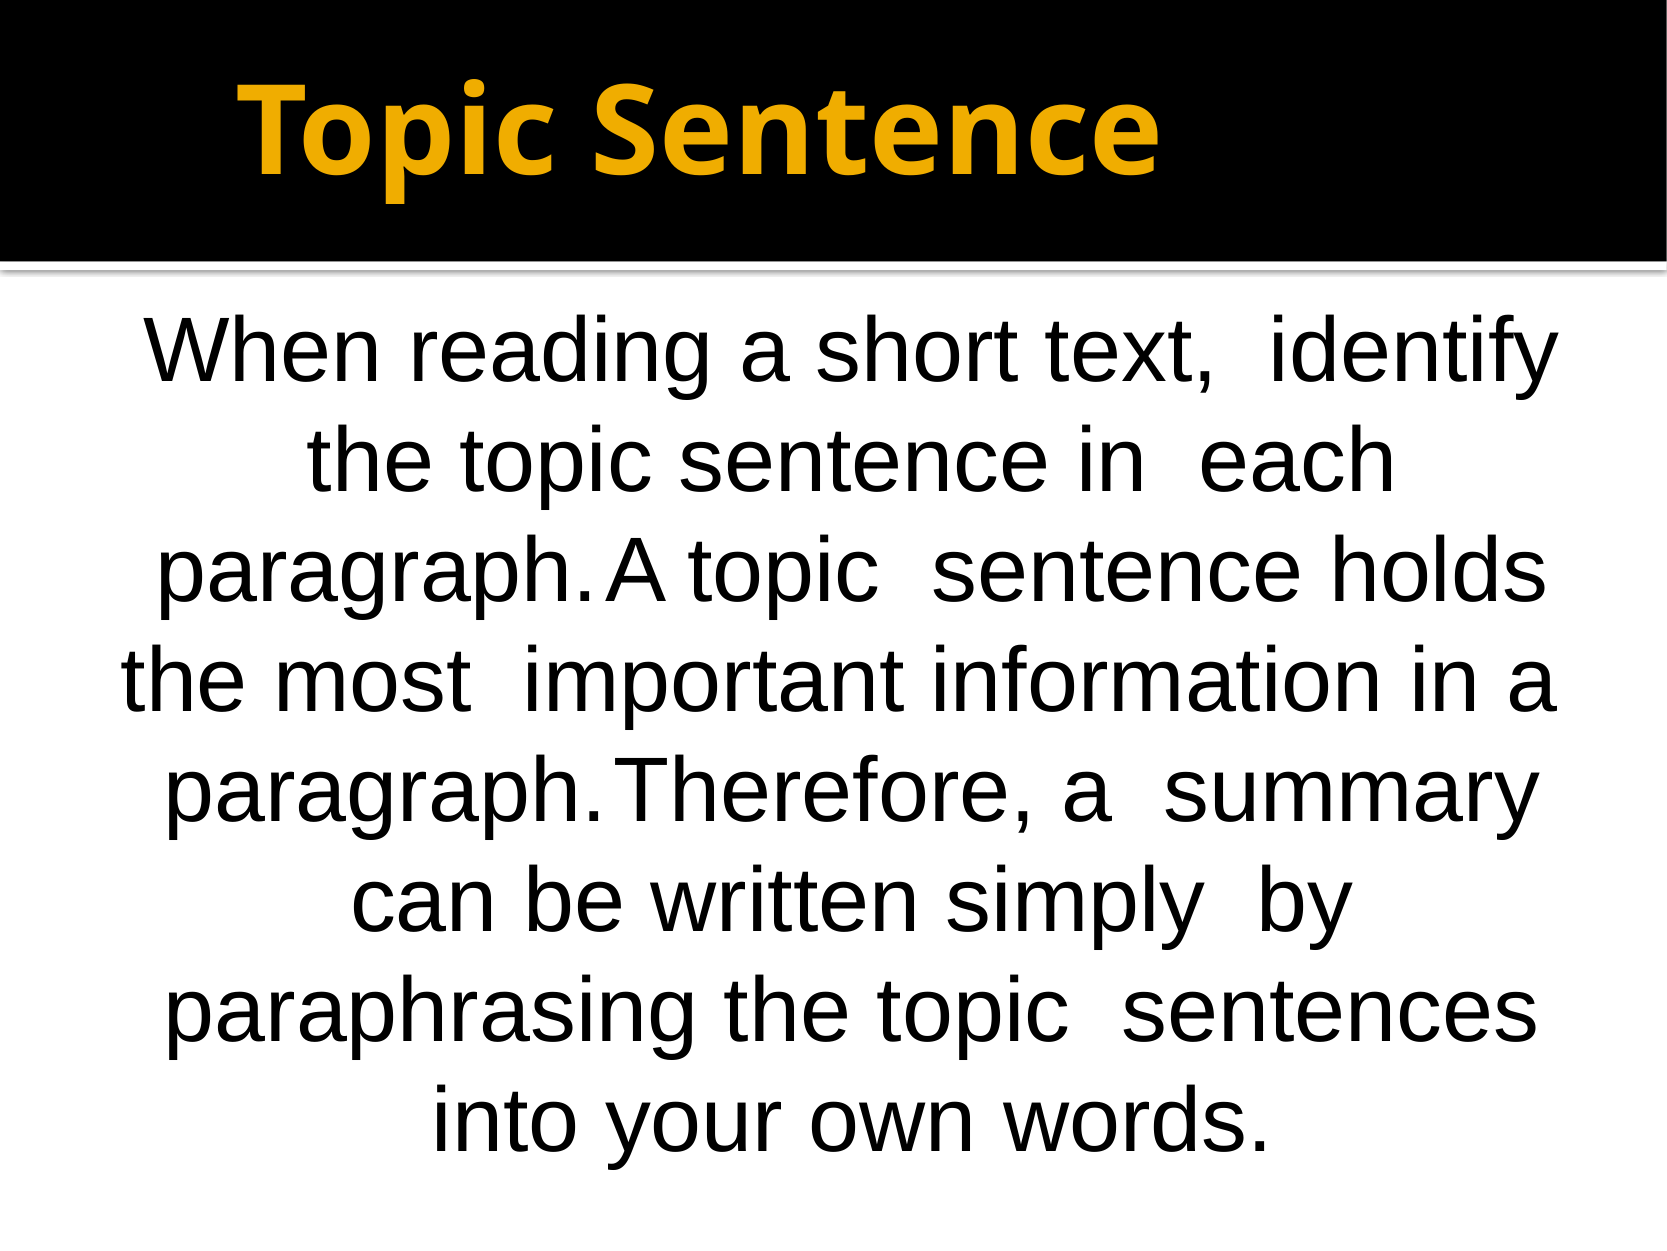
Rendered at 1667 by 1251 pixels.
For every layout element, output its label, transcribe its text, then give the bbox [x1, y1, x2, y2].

text_box When reading a short text, identify the topic sentence in each paragraph. A topic sentence holds the most important information in a paragraph. Therefore, a summary can be written simply by paraphrasing the topic sentences into your own words. [108, 288, 1596, 1170]
title Topic Sentence [233, 17, 1270, 229]
